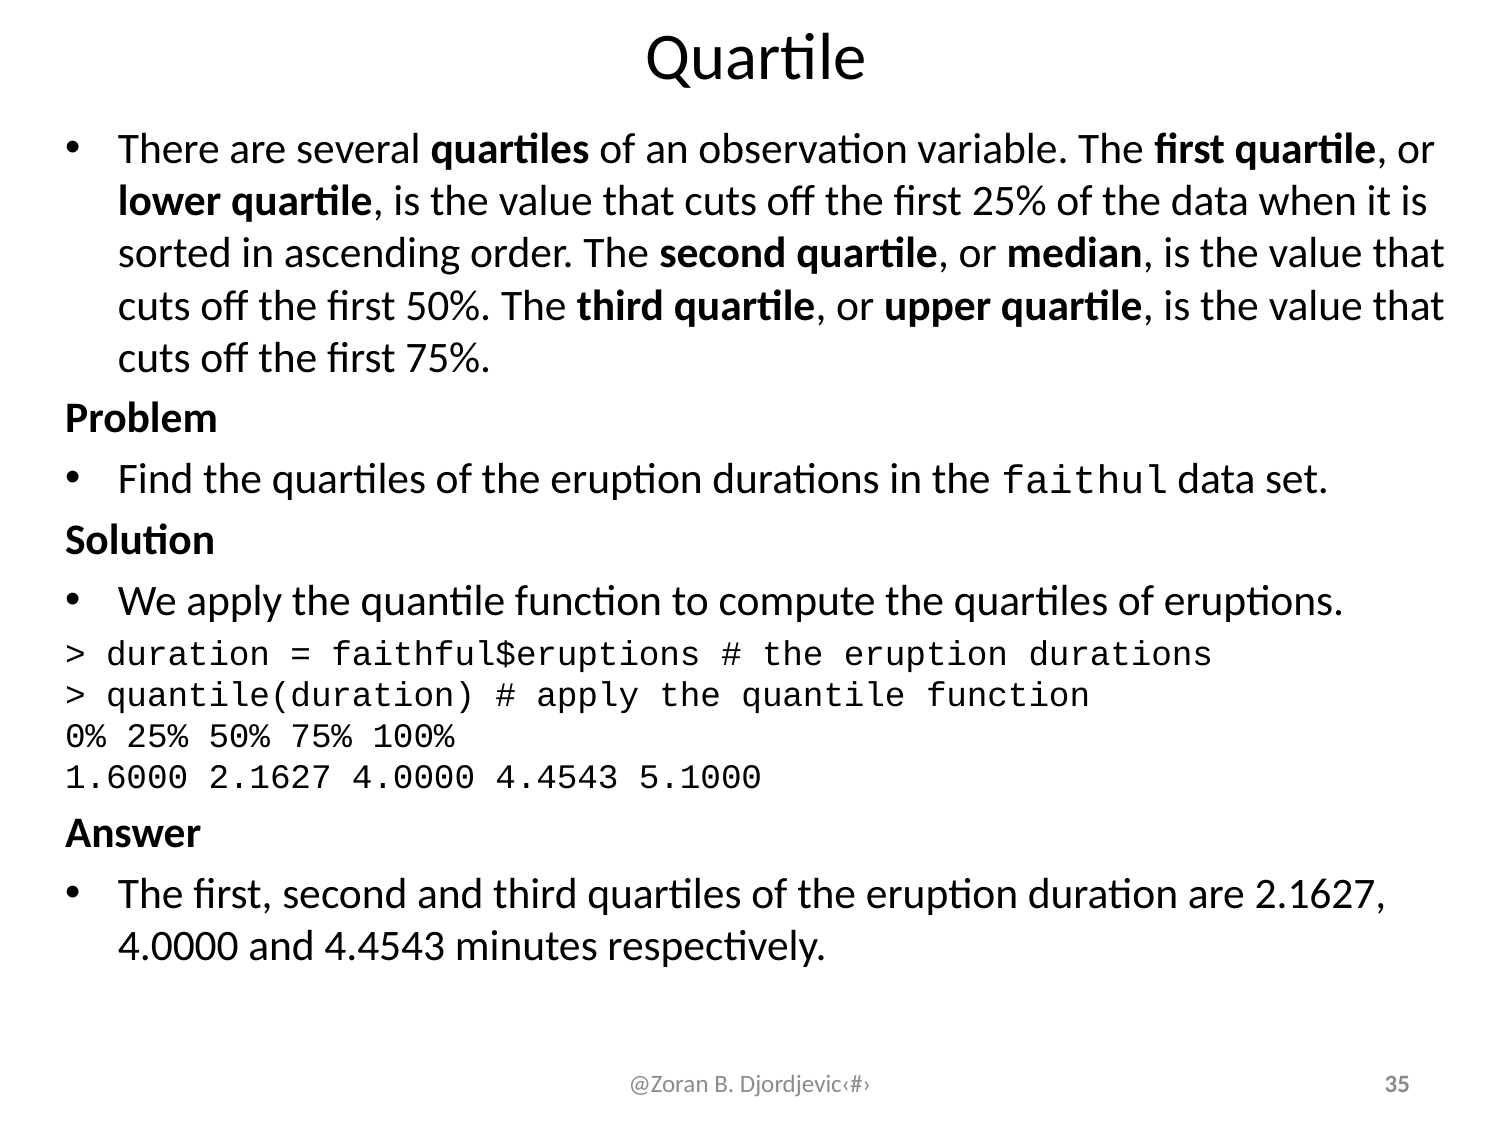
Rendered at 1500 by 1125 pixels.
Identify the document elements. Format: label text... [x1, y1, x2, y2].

title Quartile [50, 2, 1463, 103]
footer @Zoran B. Djordjevic‹#› [512, 1062, 988, 1103]
slide_number 35 [1074, 1062, 1425, 1103]
list There are several quartiles of an observation variable. The first quartile, or lower quartile, is the value that cuts off the first 25% of the data when it is sorted in ascending order. The second quartile, or median, is the value that cuts off the first 50%. The third quartile, or upper quartile, is the value that cuts off the first 75%. Problem Find the quartiles of the eruption durations in the faithul data set. Solution We apply the quantile function to compute the quartiles of eruptions. > duration = faithful$eruptions # the eruption durations > quantile(duration) # apply the quantile function 0% 25% 50% 75% 100% 1.6000 2.1627 4.0000 4.4543 5.1000 Answer The first, second and third quartiles of the eruption duration are 2.1627, 4.0000 and 4.4543 minutes respectively. [50, 112, 1463, 1050]
